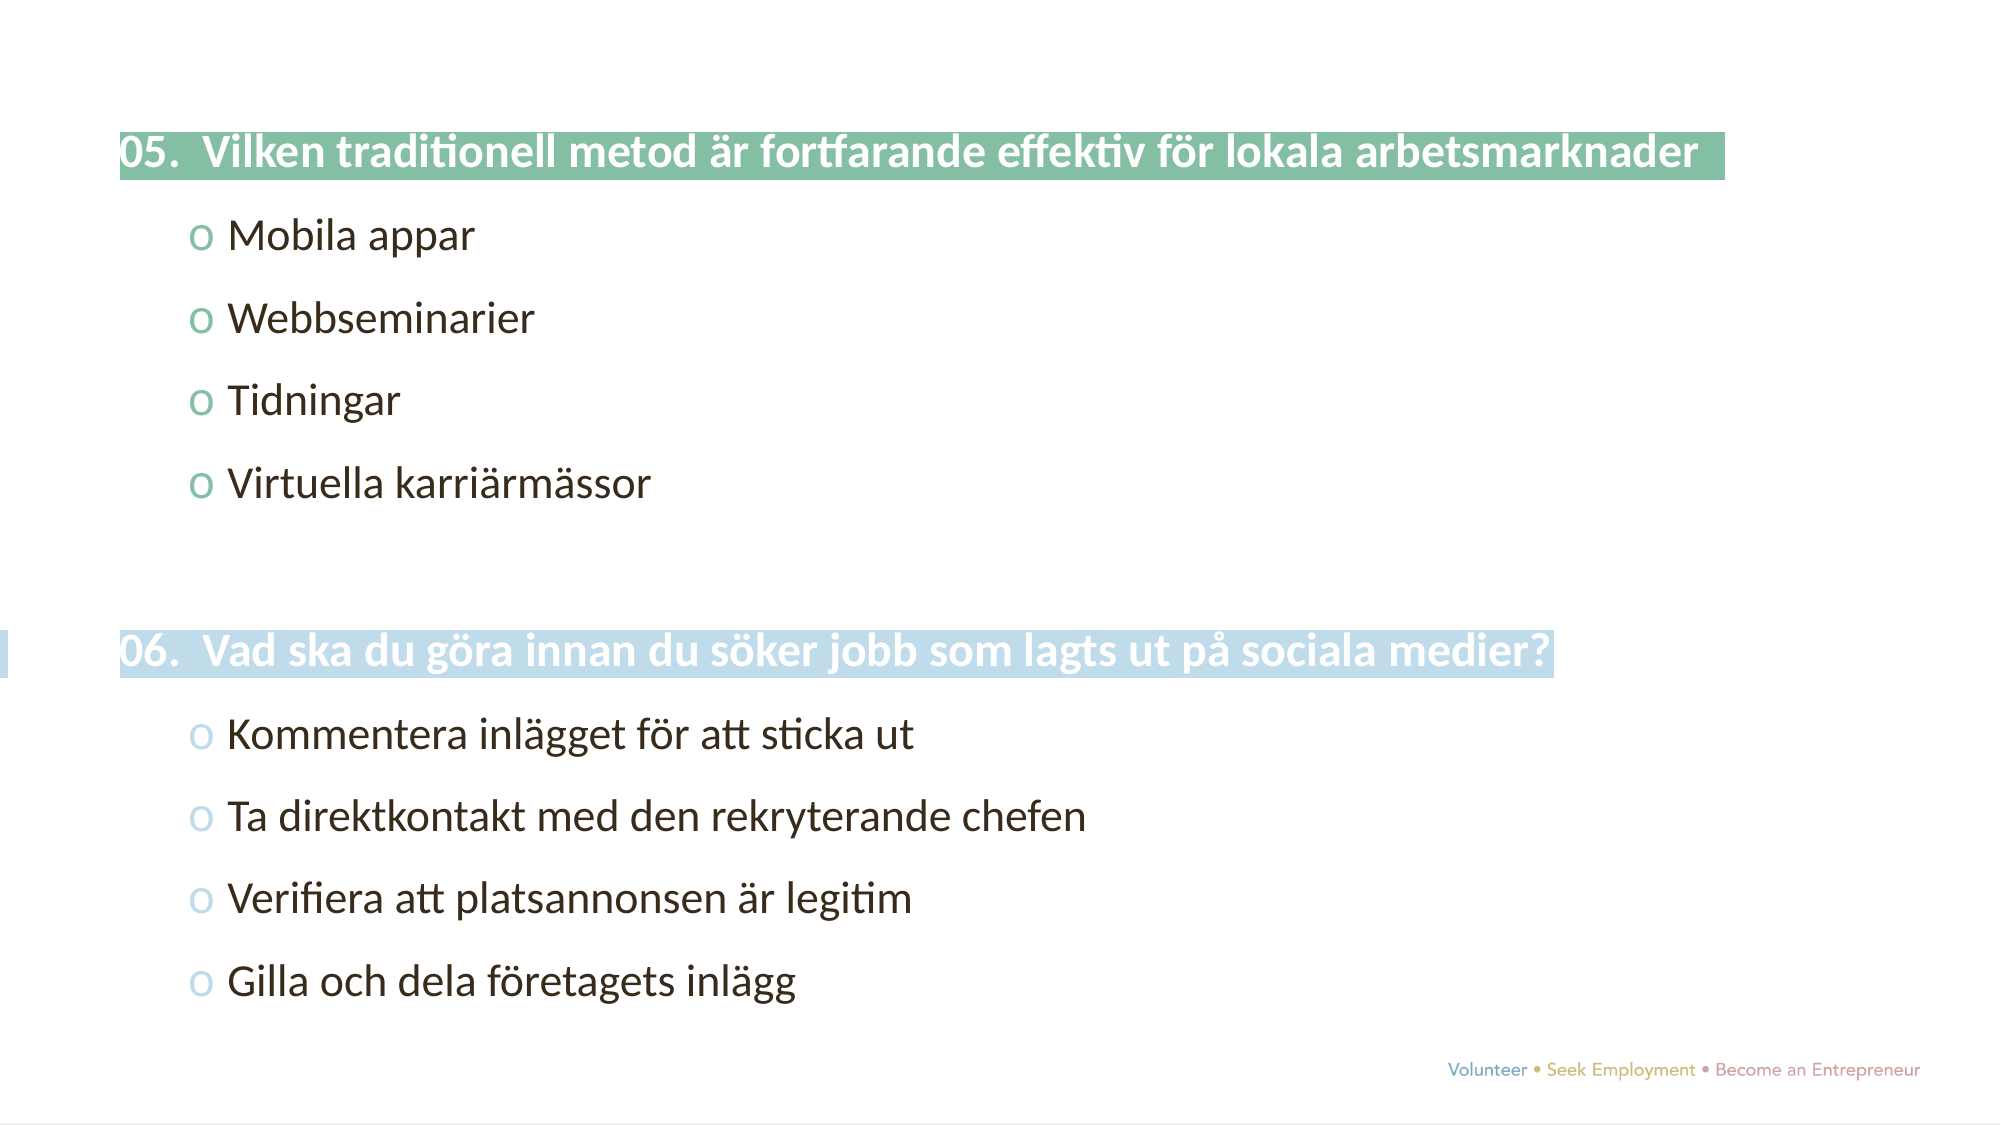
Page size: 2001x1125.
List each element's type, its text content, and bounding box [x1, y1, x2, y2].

picture [1832, 1046, 1971, 1103]
text_box 05. Vilken traditionell metod är fortfarande effektiv för lokala arbetsmarknader? o Mobila appar o Webbseminarier o Tidningar o Virtuella karriärmässor 06. Vad ska du göra innan du söker jobb som lagts ut på sociala medier? o Kommentera inlägget för att sticka ut o Ta direktkontakt med den rekryterande chefen o Verifiera att platsannonsen är legitim o Gilla och dela företagets inlägg [0, 83, 1832, 1125]
